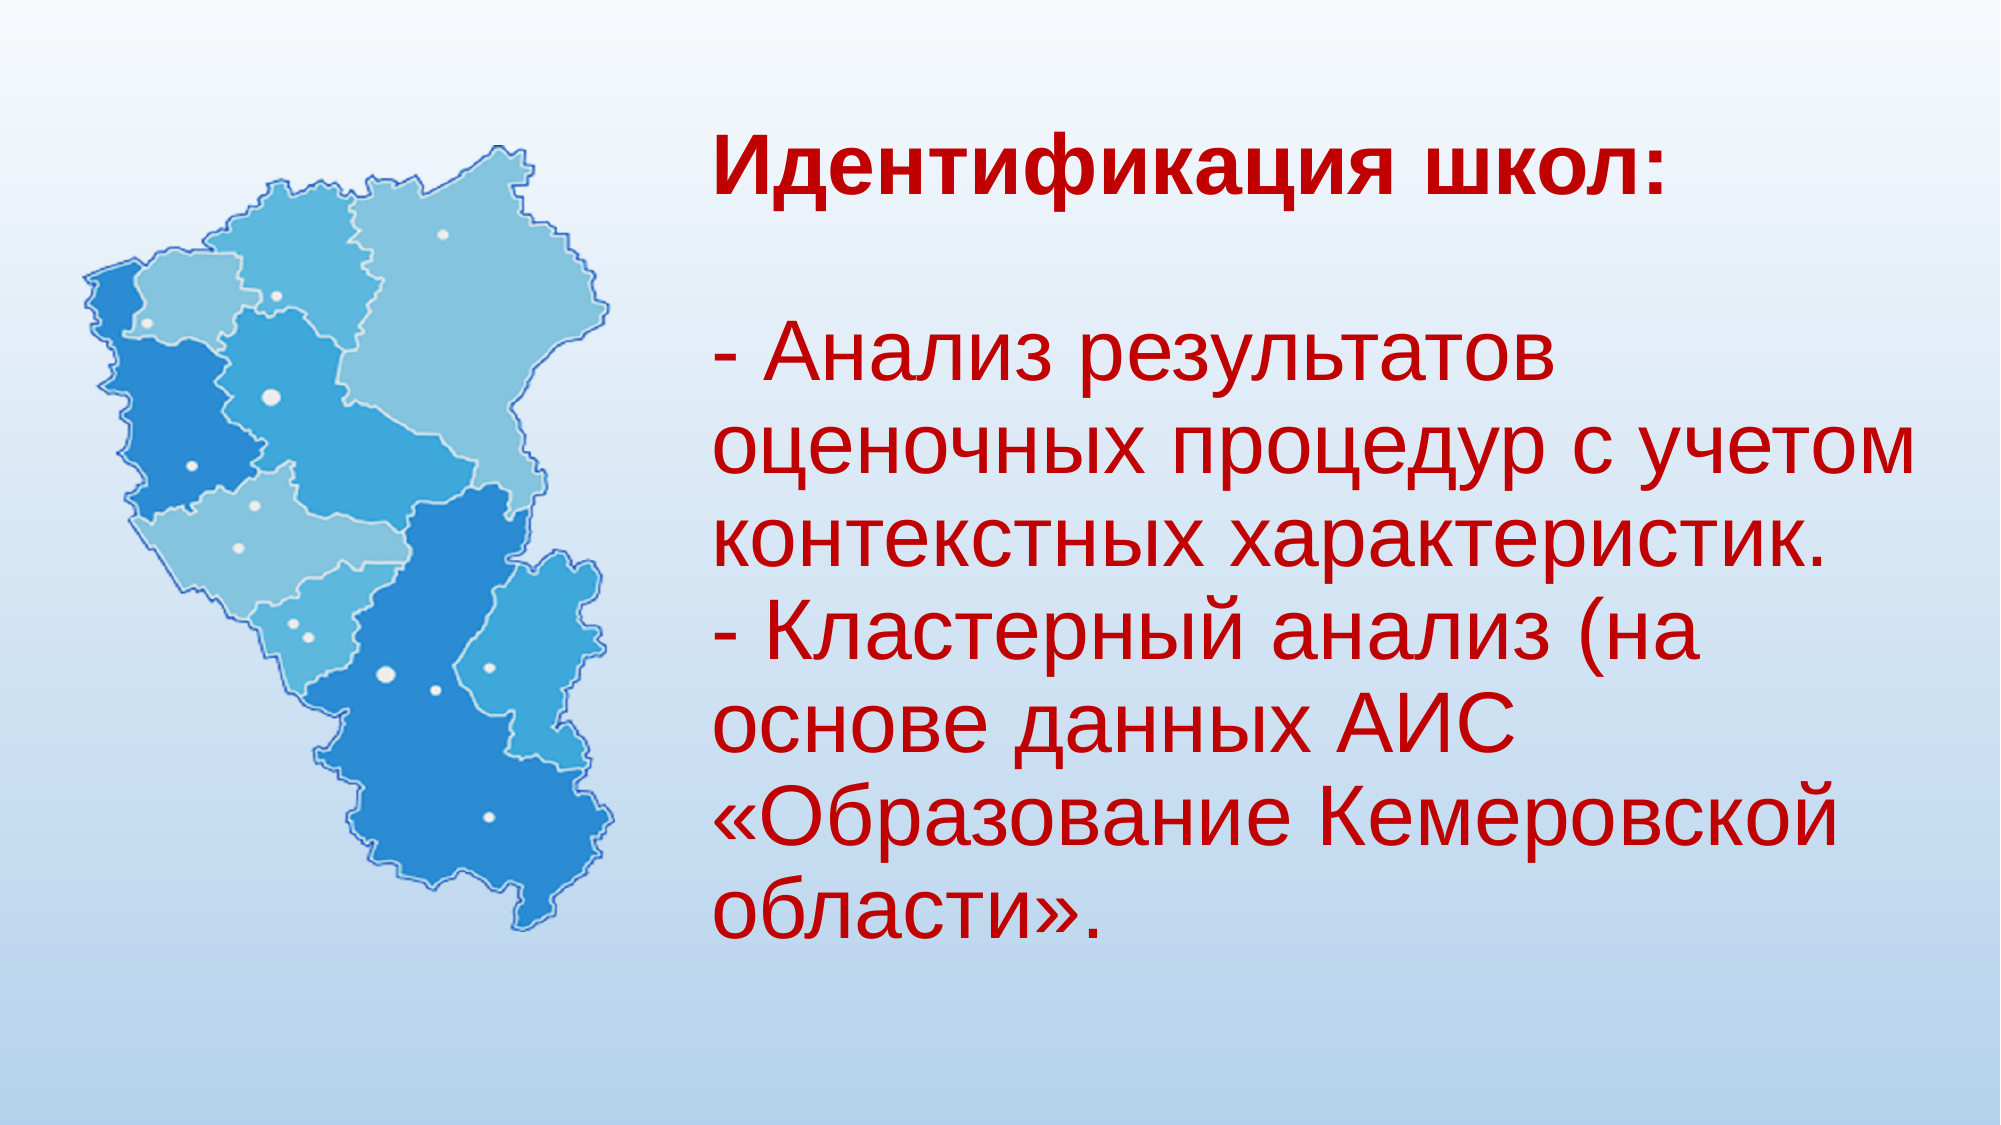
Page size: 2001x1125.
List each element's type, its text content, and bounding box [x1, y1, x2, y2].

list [82, 145, 615, 932]
title Идентификация школ: - Анализ результатов оценочных процедур с учетом контекстных характеристик. - Кластерный анализ (на основе данных АИС «Образование Кемеровской области». [696, 62, 1938, 1015]
